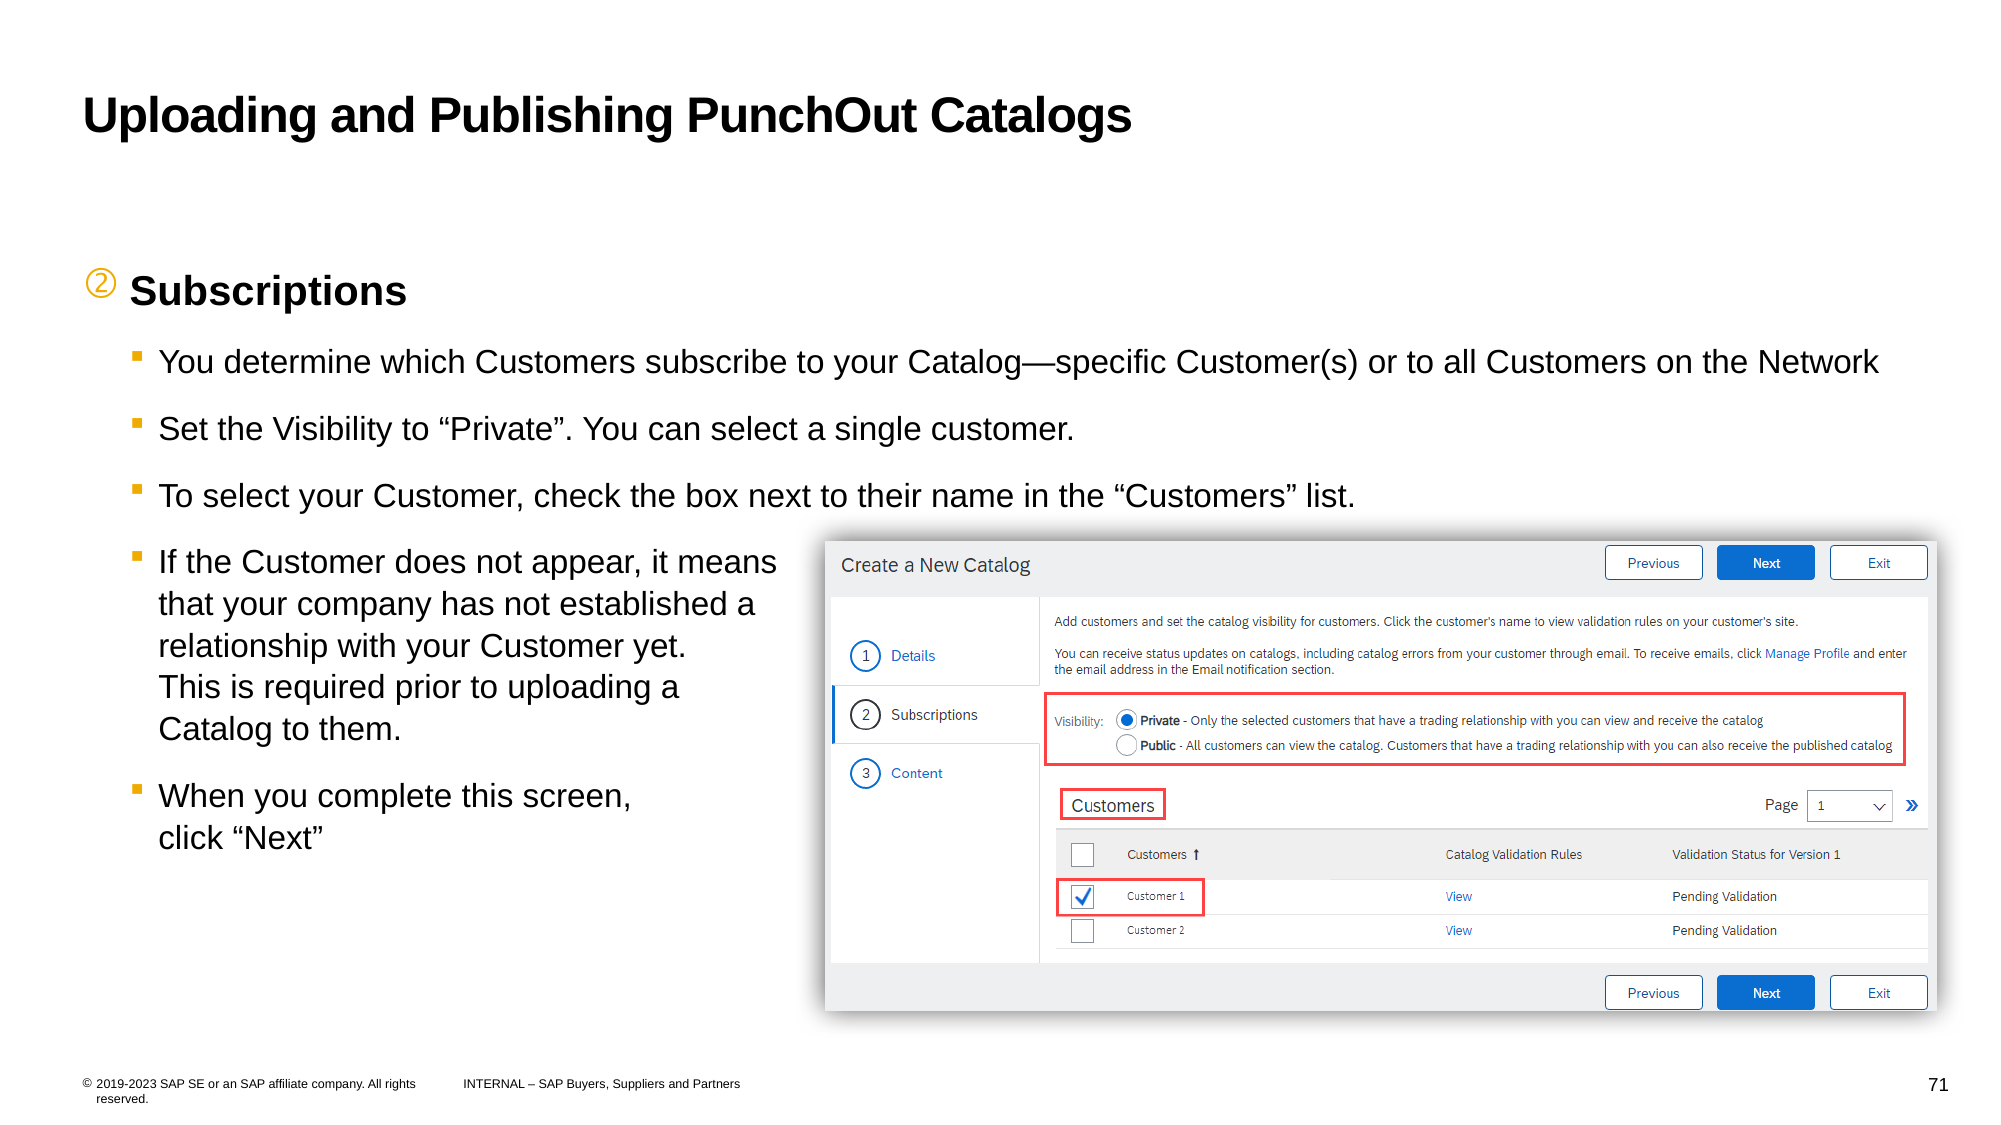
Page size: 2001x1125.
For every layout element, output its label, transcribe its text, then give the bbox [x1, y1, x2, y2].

title Uploading and Publishing PunchOut Catalogs [82, 82, 1918, 144]
picture [825, 541, 1937, 1011]
list Subscriptions You determine which Customers subscribe to your Catalog—specific Customer(s) or to all Customers on the Network Set the Visibility to “Private”. You can select a single customer. To select your Customer, check the box next to their name in the “Customers” list. If the Customer does not appear, it means that your company has not established a relationship with your Customer yet. This is required prior to uploading a Catalog to them. When you complete this screen, click “Next” [82, 265, 1918, 971]
